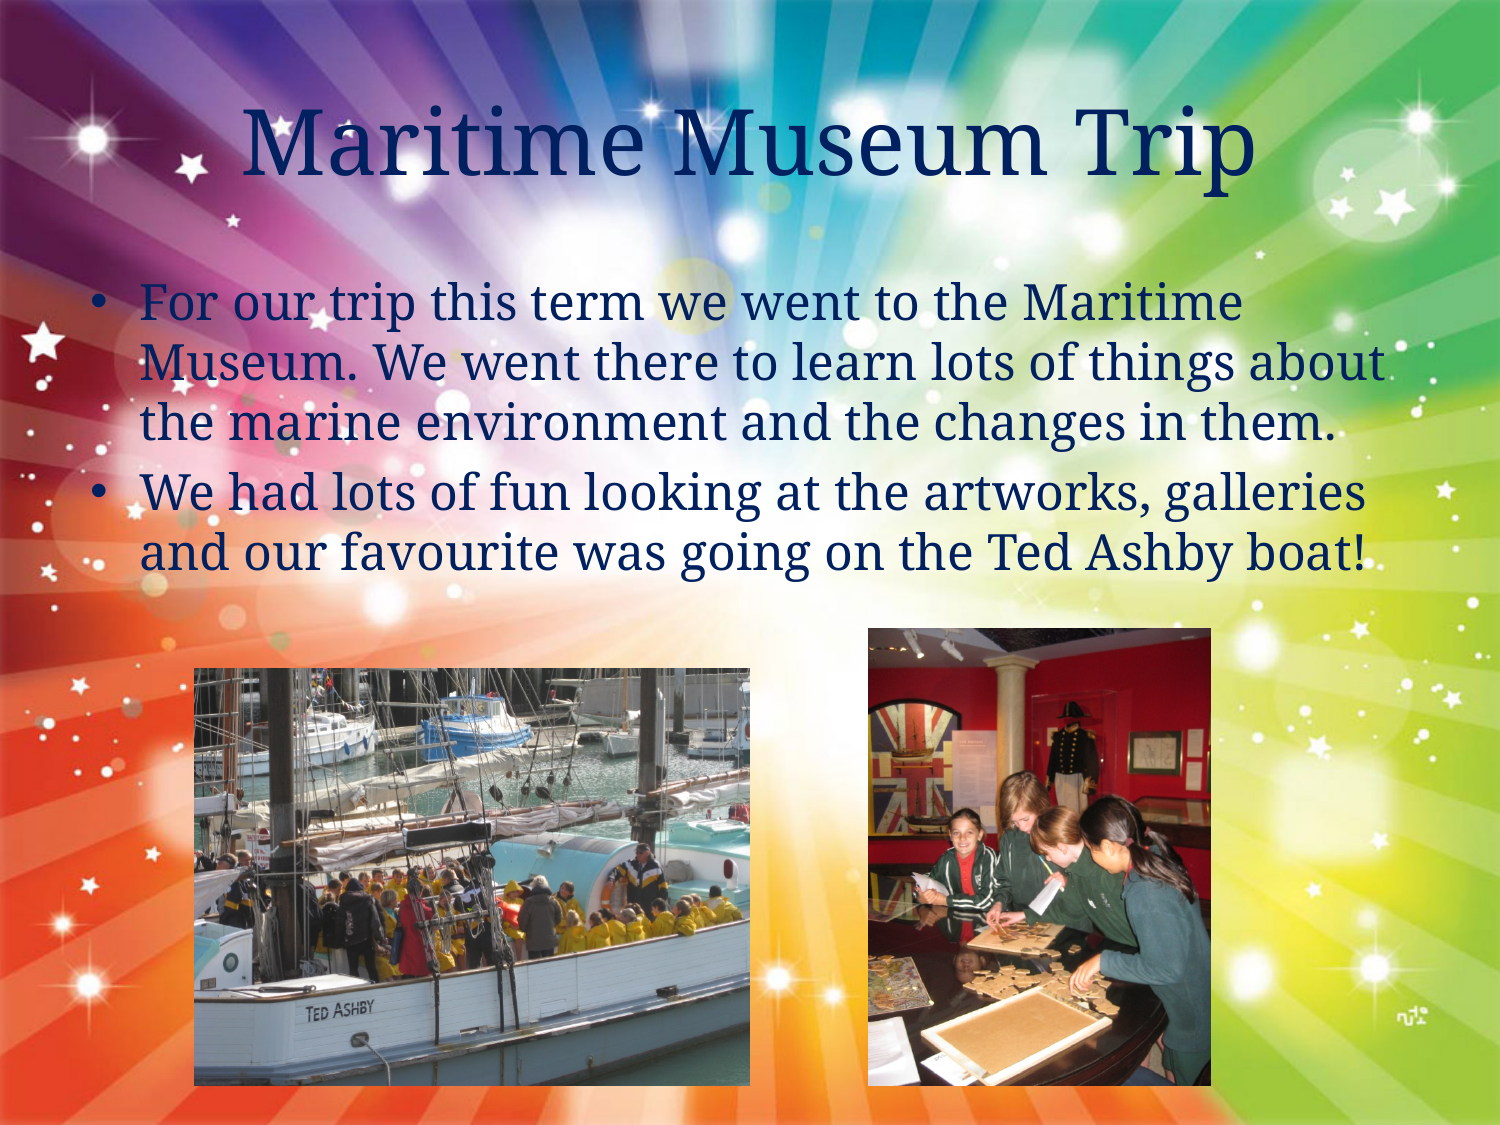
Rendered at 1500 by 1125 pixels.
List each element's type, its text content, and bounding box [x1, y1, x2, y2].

title Maritime Museum Trip [75, 45, 1425, 233]
picture [0, 0, 1500, 1125]
list For our trip this term we went to the Maritime Museum. We went there to learn lots of things about the marine environment and the changes in them. We had lots of fun looking at the artworks, galleries and our favourite was going on the Ted Ashby boat! [75, 262, 1425, 693]
